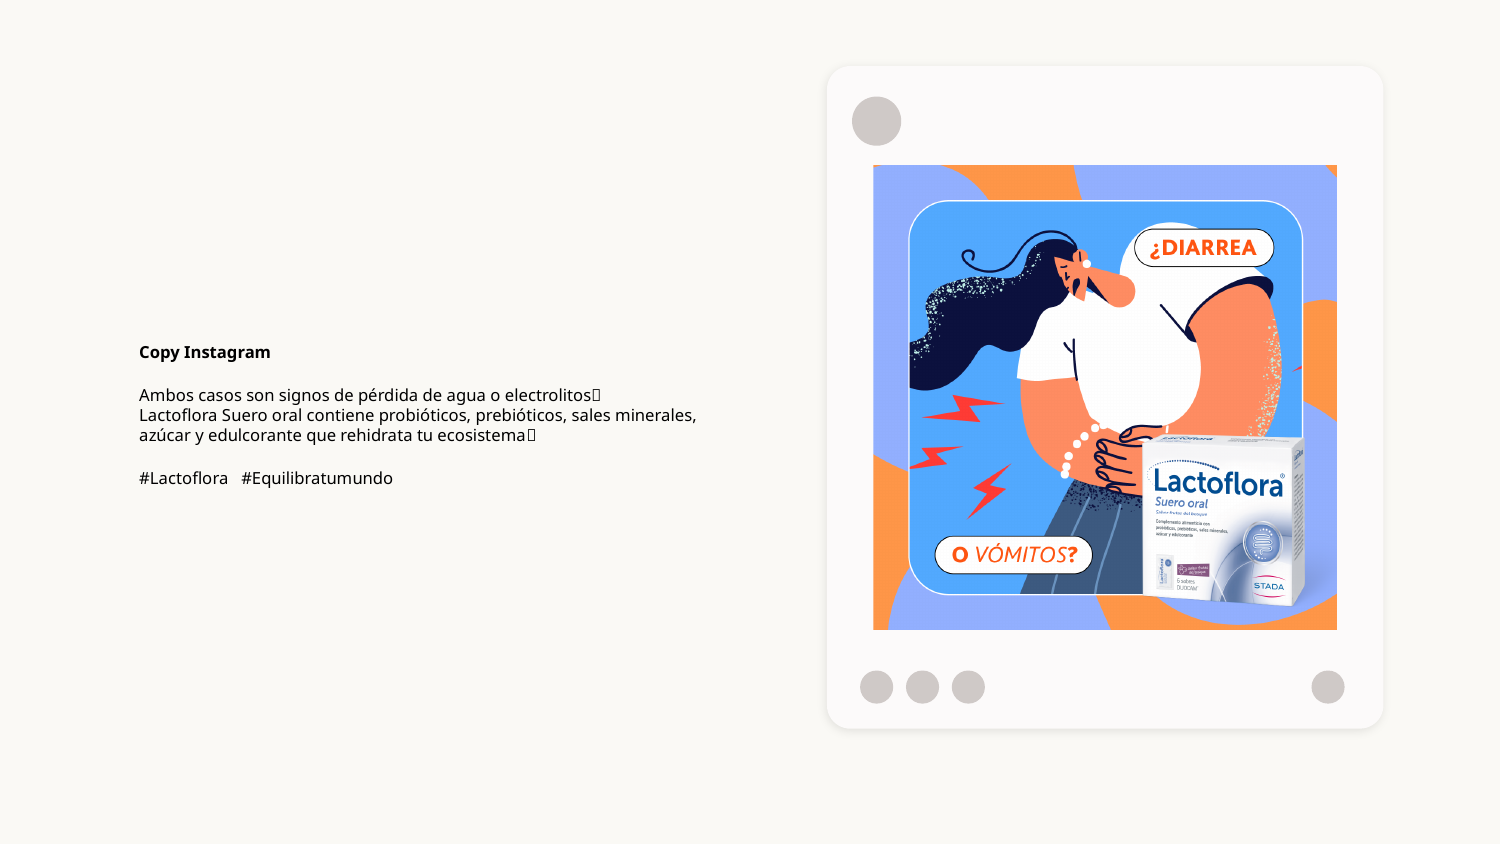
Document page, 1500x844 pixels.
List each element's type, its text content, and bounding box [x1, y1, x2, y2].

text_box [951, 670, 985, 704]
text_box [826, 66, 1384, 729]
text_box [905, 670, 940, 704]
text_box Copy Instagram Ambos casos son signos de pérdida de agua o electrolitos💦 Lactoflora Suero oral contiene probióticos, prebióticos, sales minerales, azúcar y edulcorante que rehidrata tu ecosistema🙌 #Lactoflora #Equilibratumundo [127, 327, 757, 559]
text_box [860, 670, 894, 704]
text_box [852, 96, 902, 146]
picture [873, 165, 1338, 630]
text_box [1311, 670, 1345, 704]
